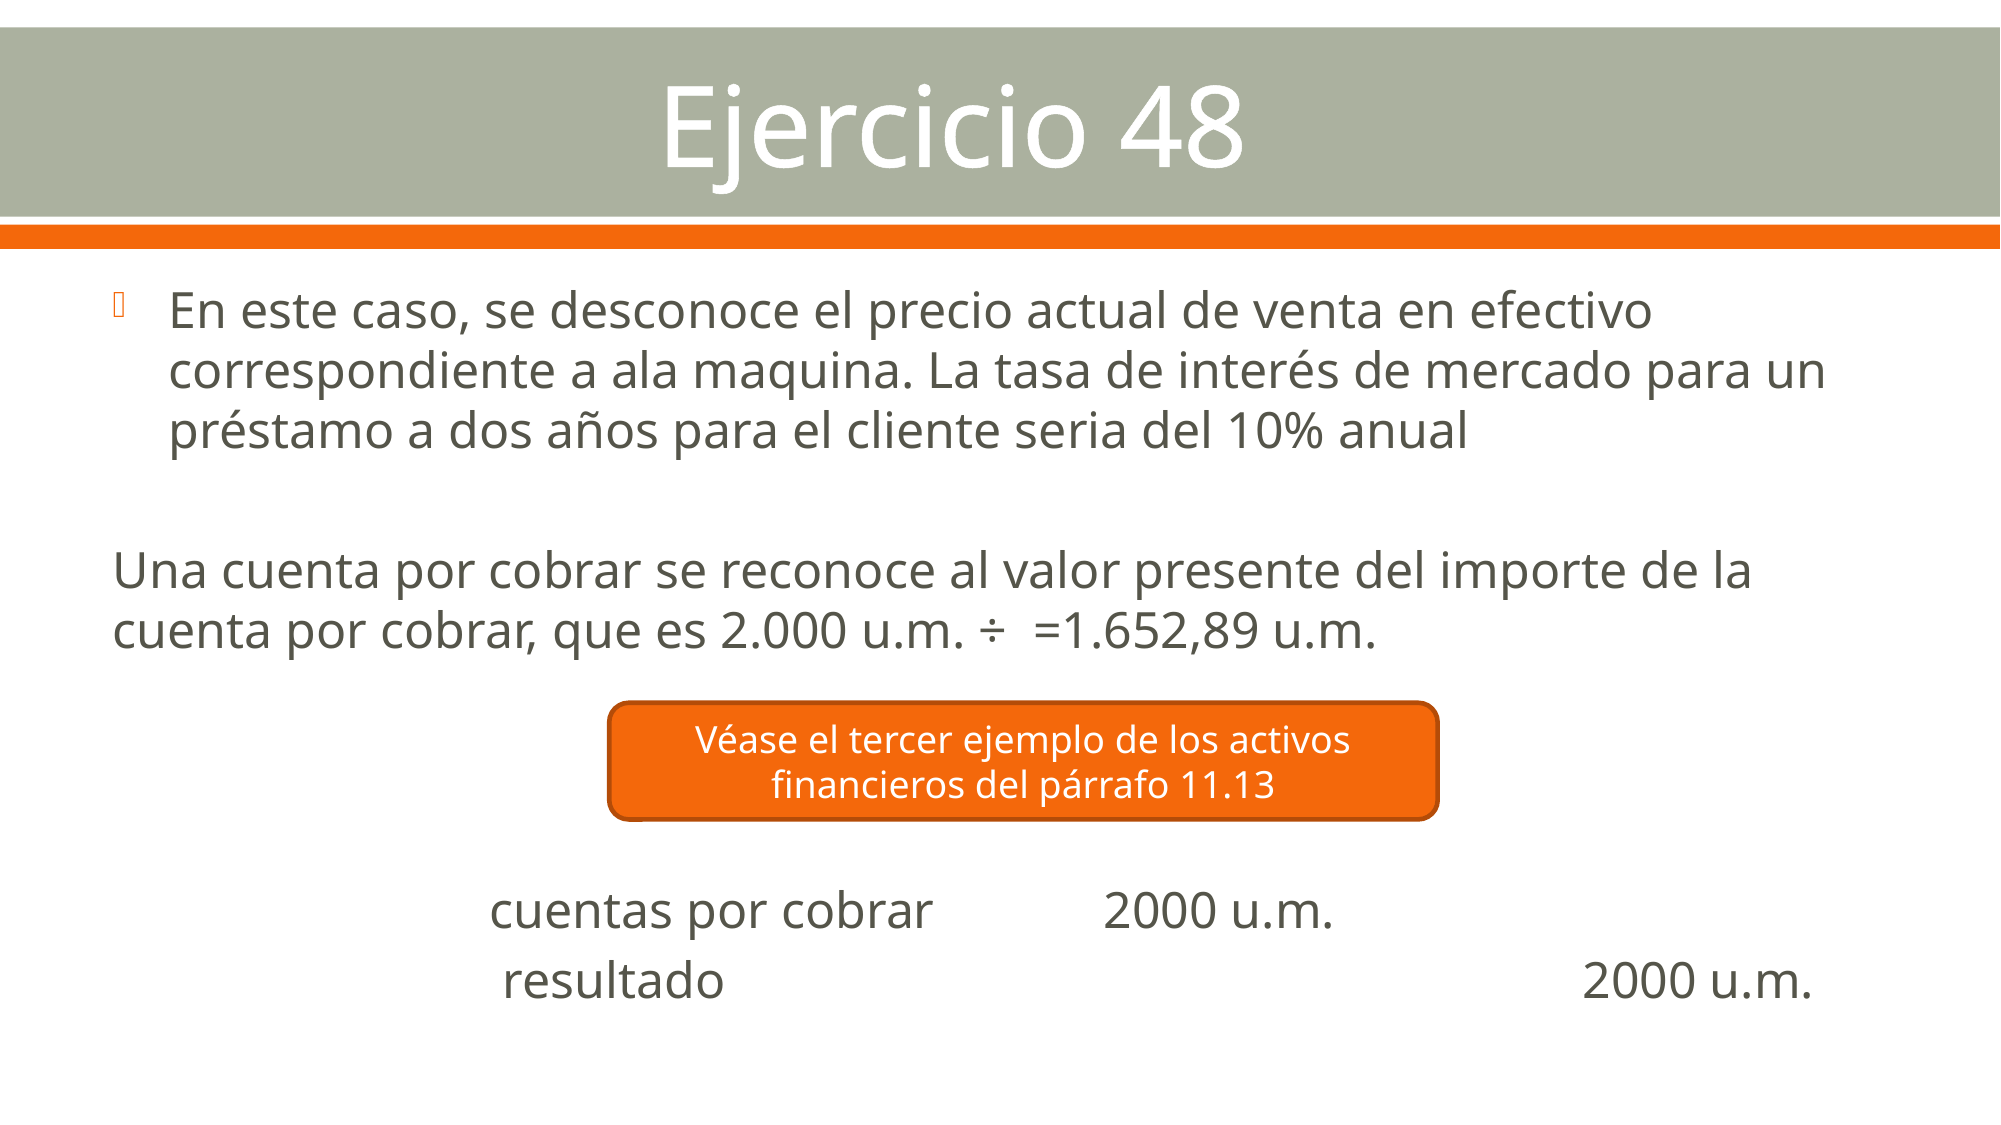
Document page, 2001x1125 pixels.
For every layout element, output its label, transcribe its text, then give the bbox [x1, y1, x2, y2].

title Ejercicio 48 [149, 58, 1755, 186]
text_box Véase el tercer ejemplo de los activos financieros del párrafo 11.13 [606, 700, 1440, 822]
